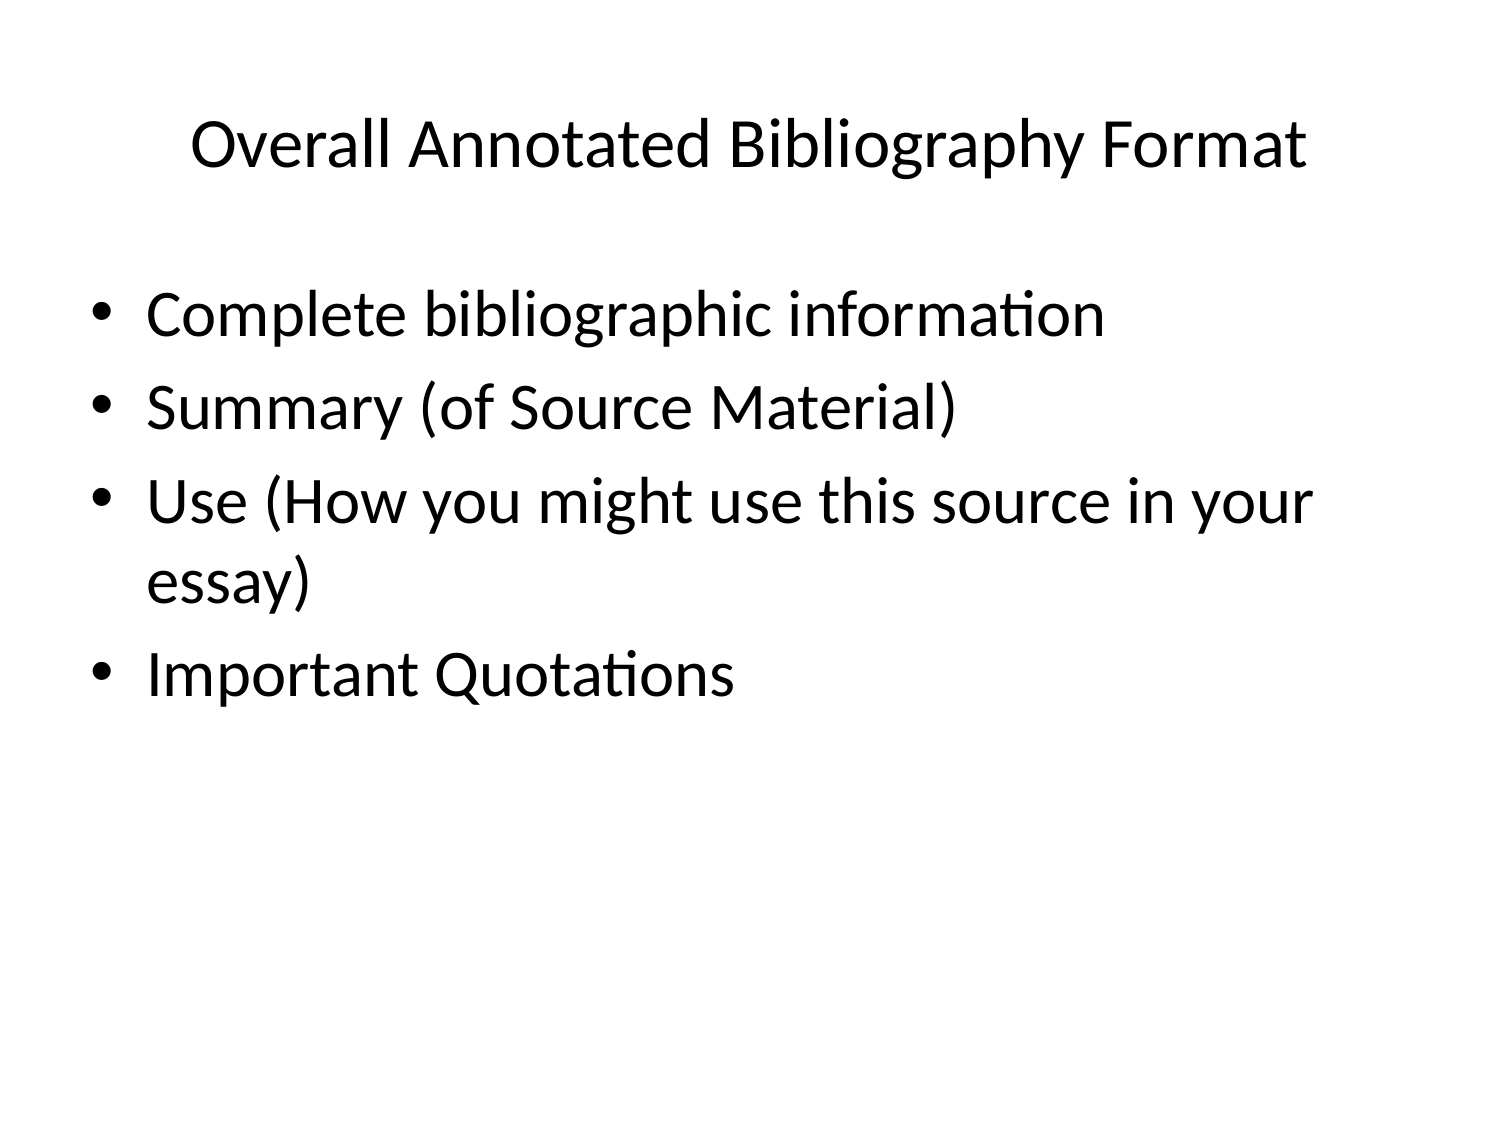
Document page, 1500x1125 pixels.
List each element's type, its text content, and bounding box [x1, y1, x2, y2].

list Complete bibliographic information Summary (of Source Material) Use (How you might use this source in your essay) Important Quotations [75, 262, 1425, 1005]
title Overall Annotated Bibliography Format [75, 45, 1425, 233]
